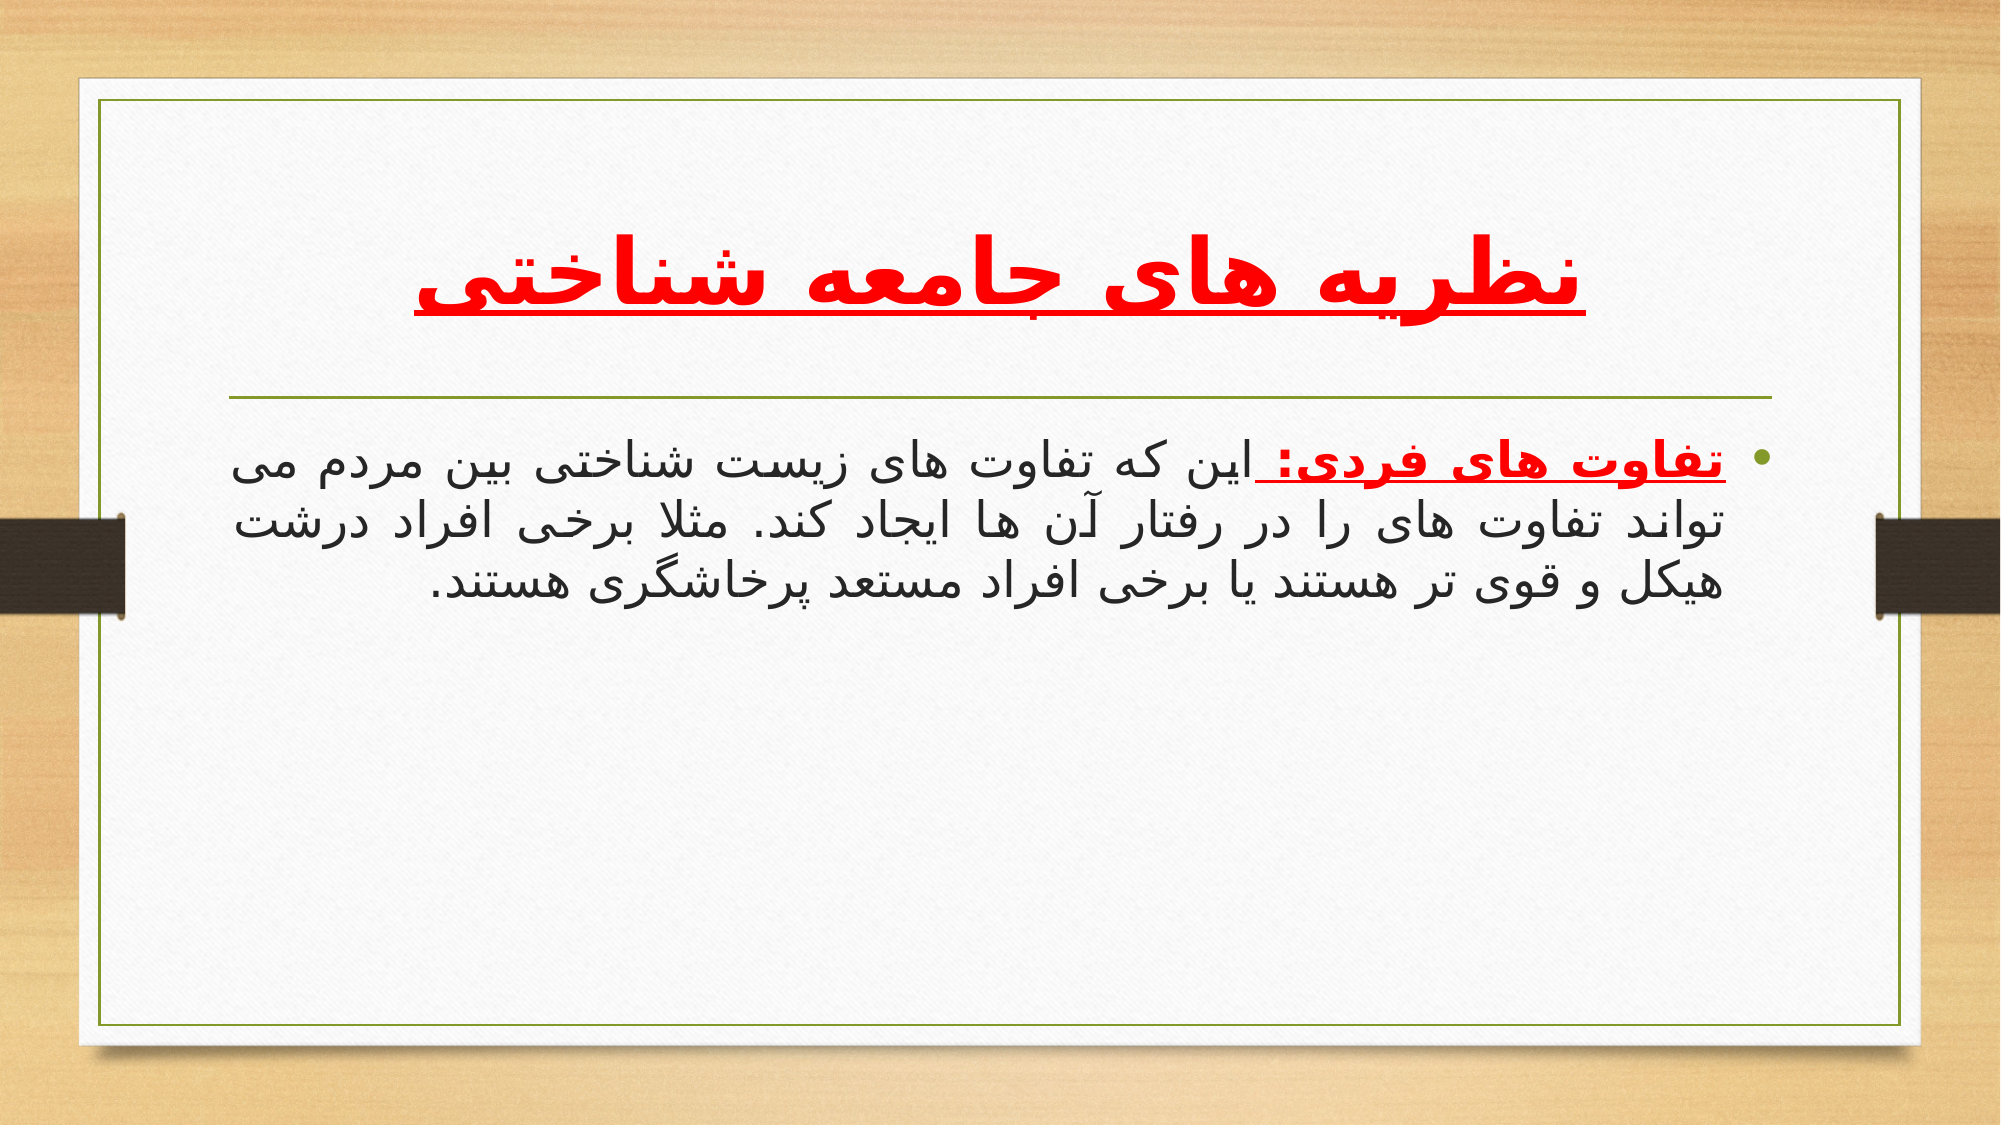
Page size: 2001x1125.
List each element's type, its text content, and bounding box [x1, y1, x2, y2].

title نظریه های جامعه شناختی [212, 161, 1788, 375]
list تفاوت های فردی: این که تفاوت های زیست شناختی بین مردم می تواند تفاوت های را در رفتار آن ها ایجاد کند. مثلا برخی افراد درشت هیکل و قوی تر هستند یا برخی افراد مستعد پرخاشگری هستند. [212, 419, 1788, 964]
picture [0, 0, 2001, 1125]
